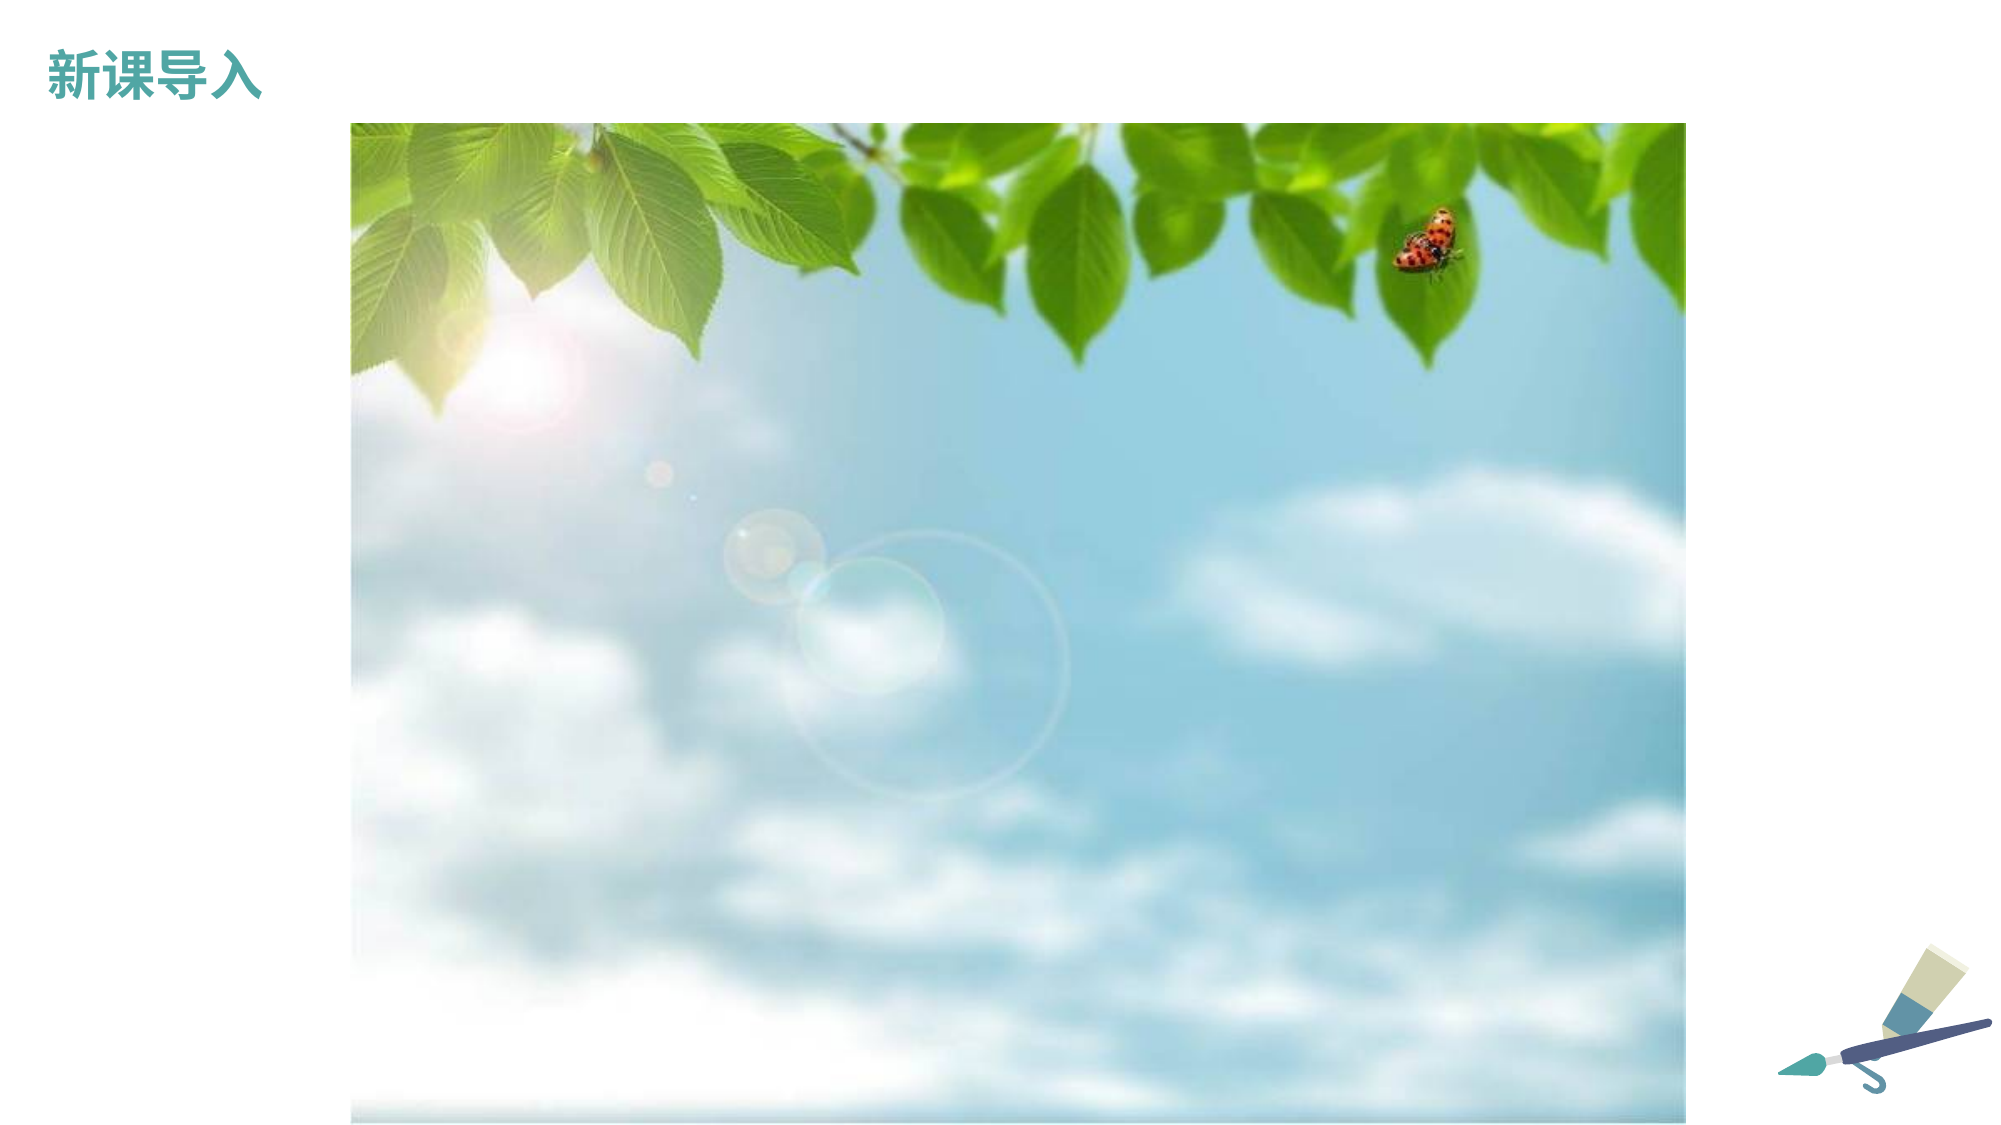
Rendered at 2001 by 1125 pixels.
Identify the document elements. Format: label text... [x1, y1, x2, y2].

picture [350, 123, 1686, 1125]
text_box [1811, 945, 1974, 1125]
text_box 新课导入 [32, 33, 347, 114]
